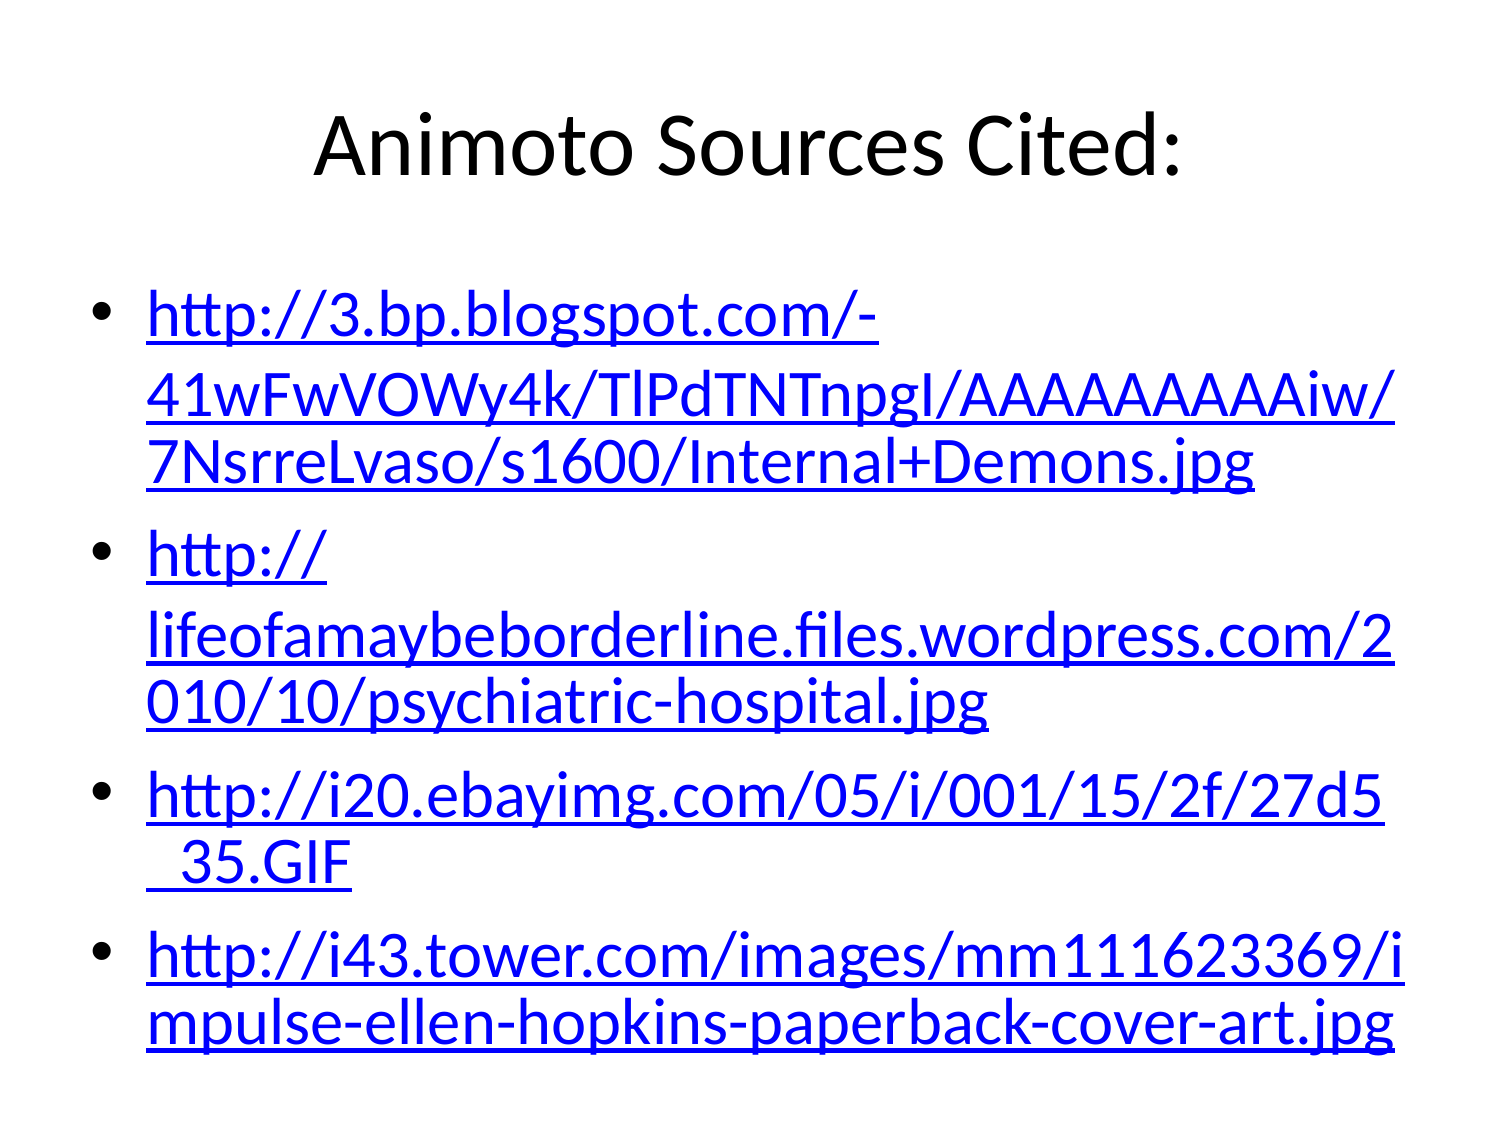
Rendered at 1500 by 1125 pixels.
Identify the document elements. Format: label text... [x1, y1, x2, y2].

title Animoto Sources Cited: [75, 45, 1425, 233]
list http://3.bp.blogspot.com/-41wFwVOWy4k/TlPdTNTnpgI/AAAAAAAAAiw/7NsrreLvaso/s1600/Internal+Demons.jpg http://lifeofamaybeborderline.files.wordpress.com/2010/10/psychiatric-hospital.jpg http://i20.ebayimg.com/05/i/001/15/2f/27d5_35.GIF http://i43.tower.com/images/mm111623369/impulse-ellen-hopkins-paperback-cover-art.jpg [75, 262, 1425, 1005]
